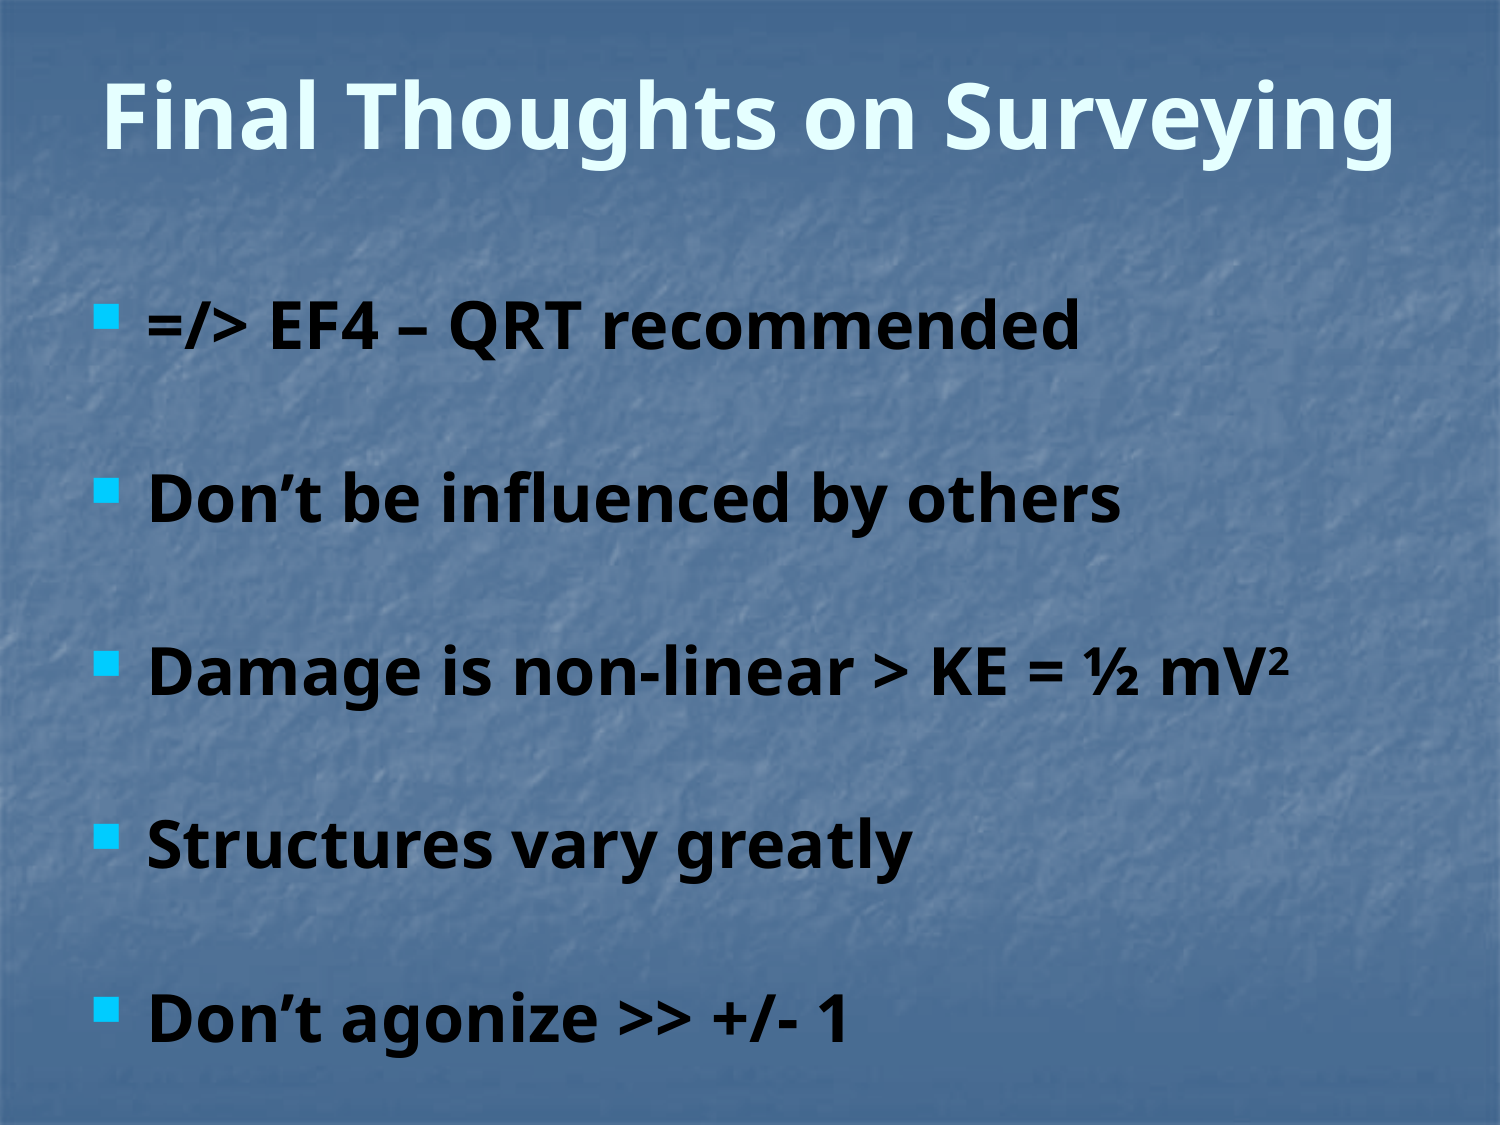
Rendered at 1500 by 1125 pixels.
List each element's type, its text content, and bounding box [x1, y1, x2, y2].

title Final Thoughts on Surveying [74, 0, 1426, 226]
list =/> EF4 – QRT recommended Don’t be influenced by others Damage is non-linear > KE = ½ mV2 Structures vary greatly Don’t agonize >> +/- 1 [74, 274, 1413, 1125]
